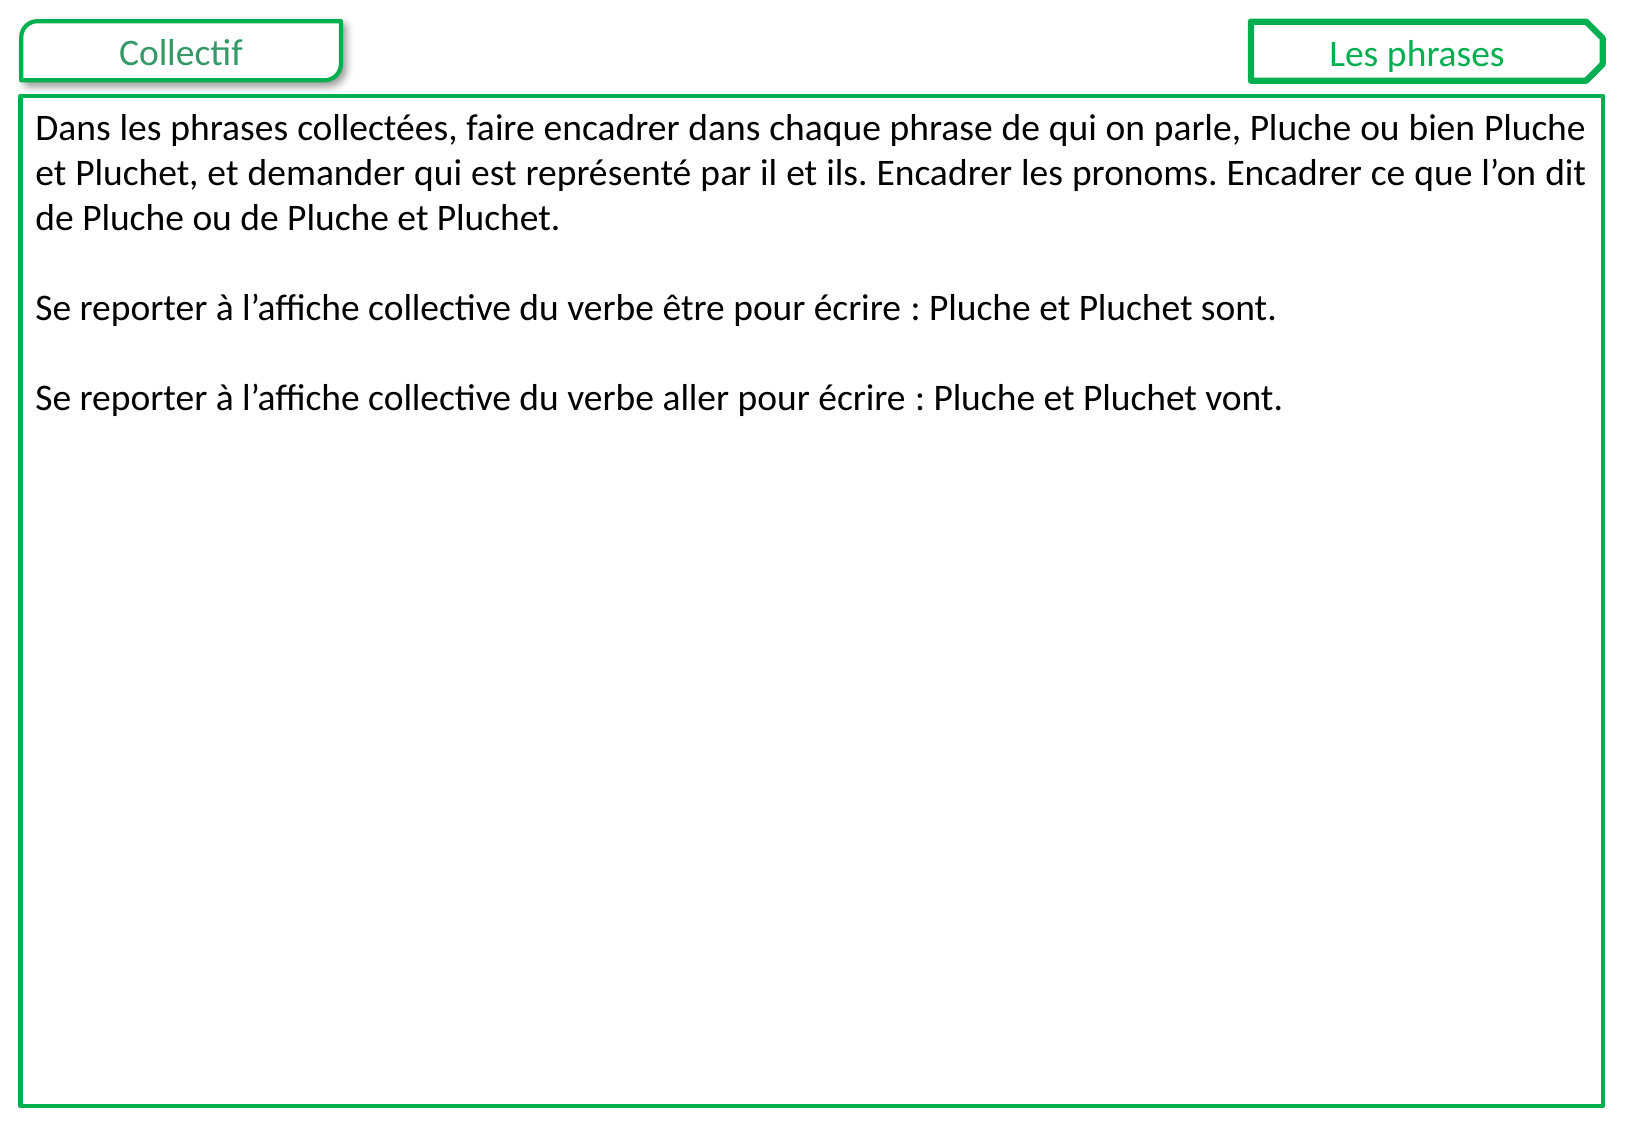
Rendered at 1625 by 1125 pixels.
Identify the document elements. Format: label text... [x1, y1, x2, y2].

list Les phrases [1250, 21, 1584, 81]
list Dans les phrases collectées, faire encadrer dans chaque phrase de qui on parle, Pluche ou bien Pluche et Pluchet, et demander qui est représenté par il et ils. Encadrer les pronoms. Encadrer ce que l’on dit de Pluche ou de Pluche et Pluchet. Se reporter à l’affiche collective du verbe être pour écrire : Pluche et Pluchet sont. Se reporter à l’affiche collective du verbe aller pour écrire : Pluche et Pluchet vont. [18, 94, 1605, 1108]
